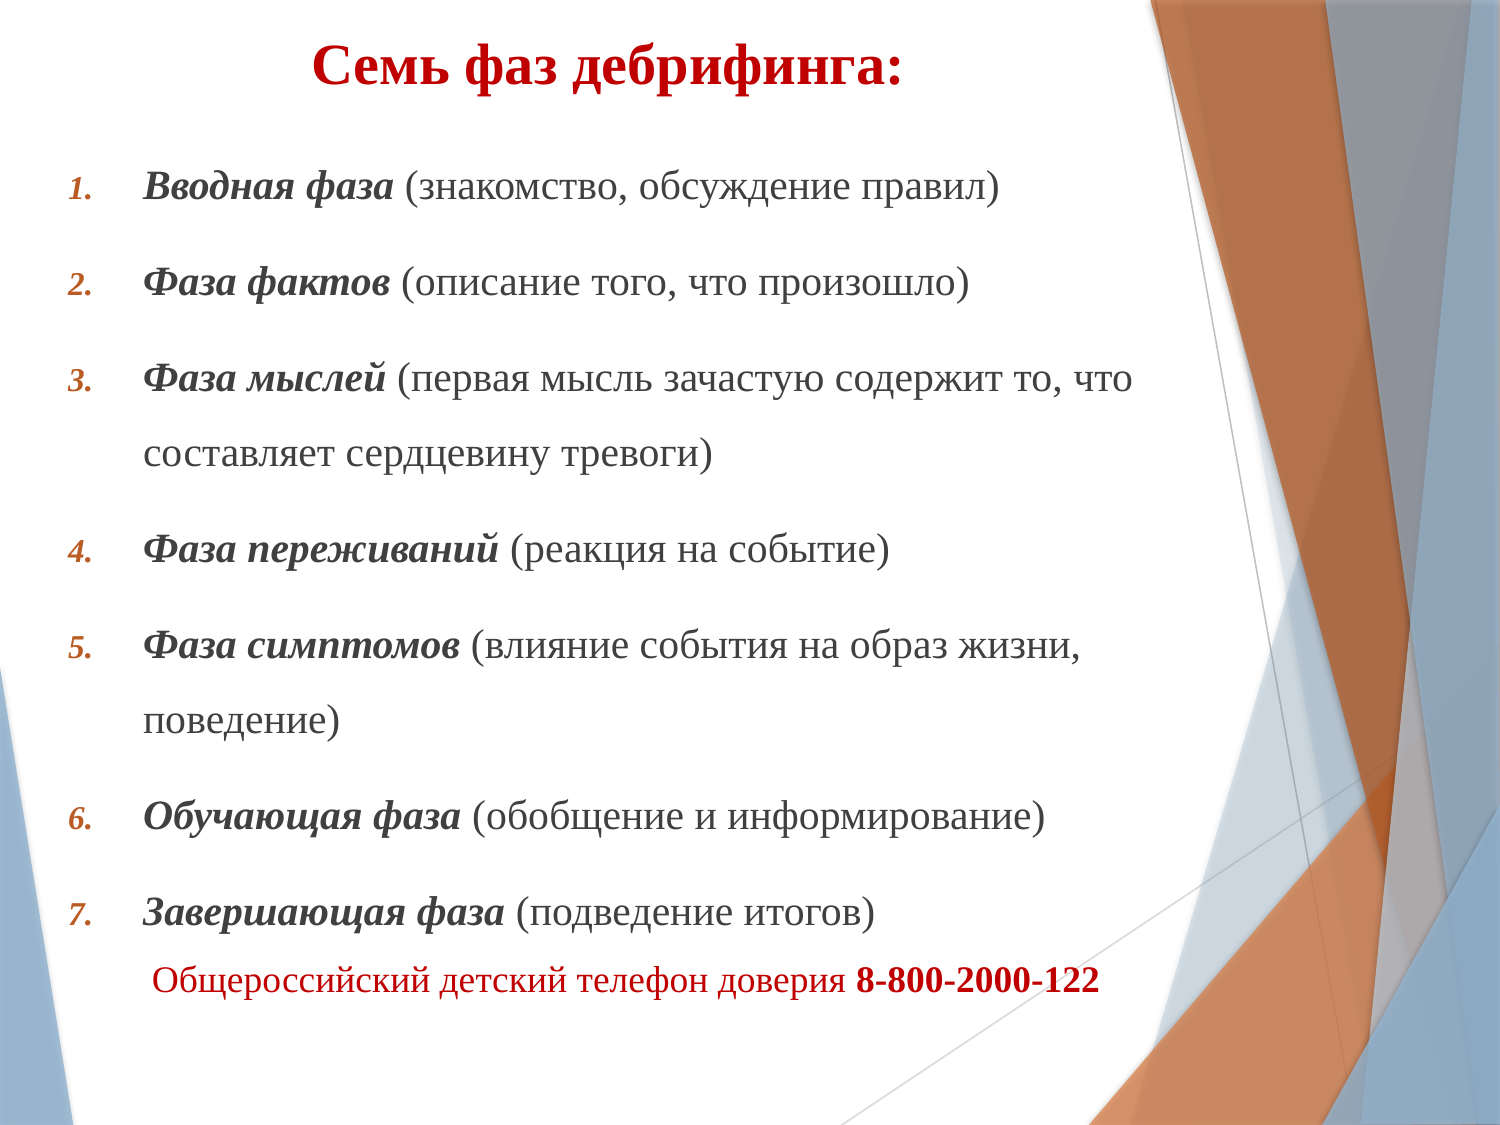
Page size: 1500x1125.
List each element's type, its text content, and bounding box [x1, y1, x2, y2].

list Вводная фаза (знакомство, обсуждение правил) Фаза фактов (описание того, что произошло) Фаза мыслей (первая мысль зачастую содержит то, что составляет сердцевину тревоги) Фаза переживаний (реакция на событие) Фаза симптомов (влияние события на образ жизни, поведение) Обучающая фаза (обобщение и информирование) Завершающая фаза (подведение итогов) Общероссийский детский телефон доверия 8-800-2000-122 [53, 125, 1199, 1083]
title Семь фаз дебрифинга: [135, 19, 1081, 125]
